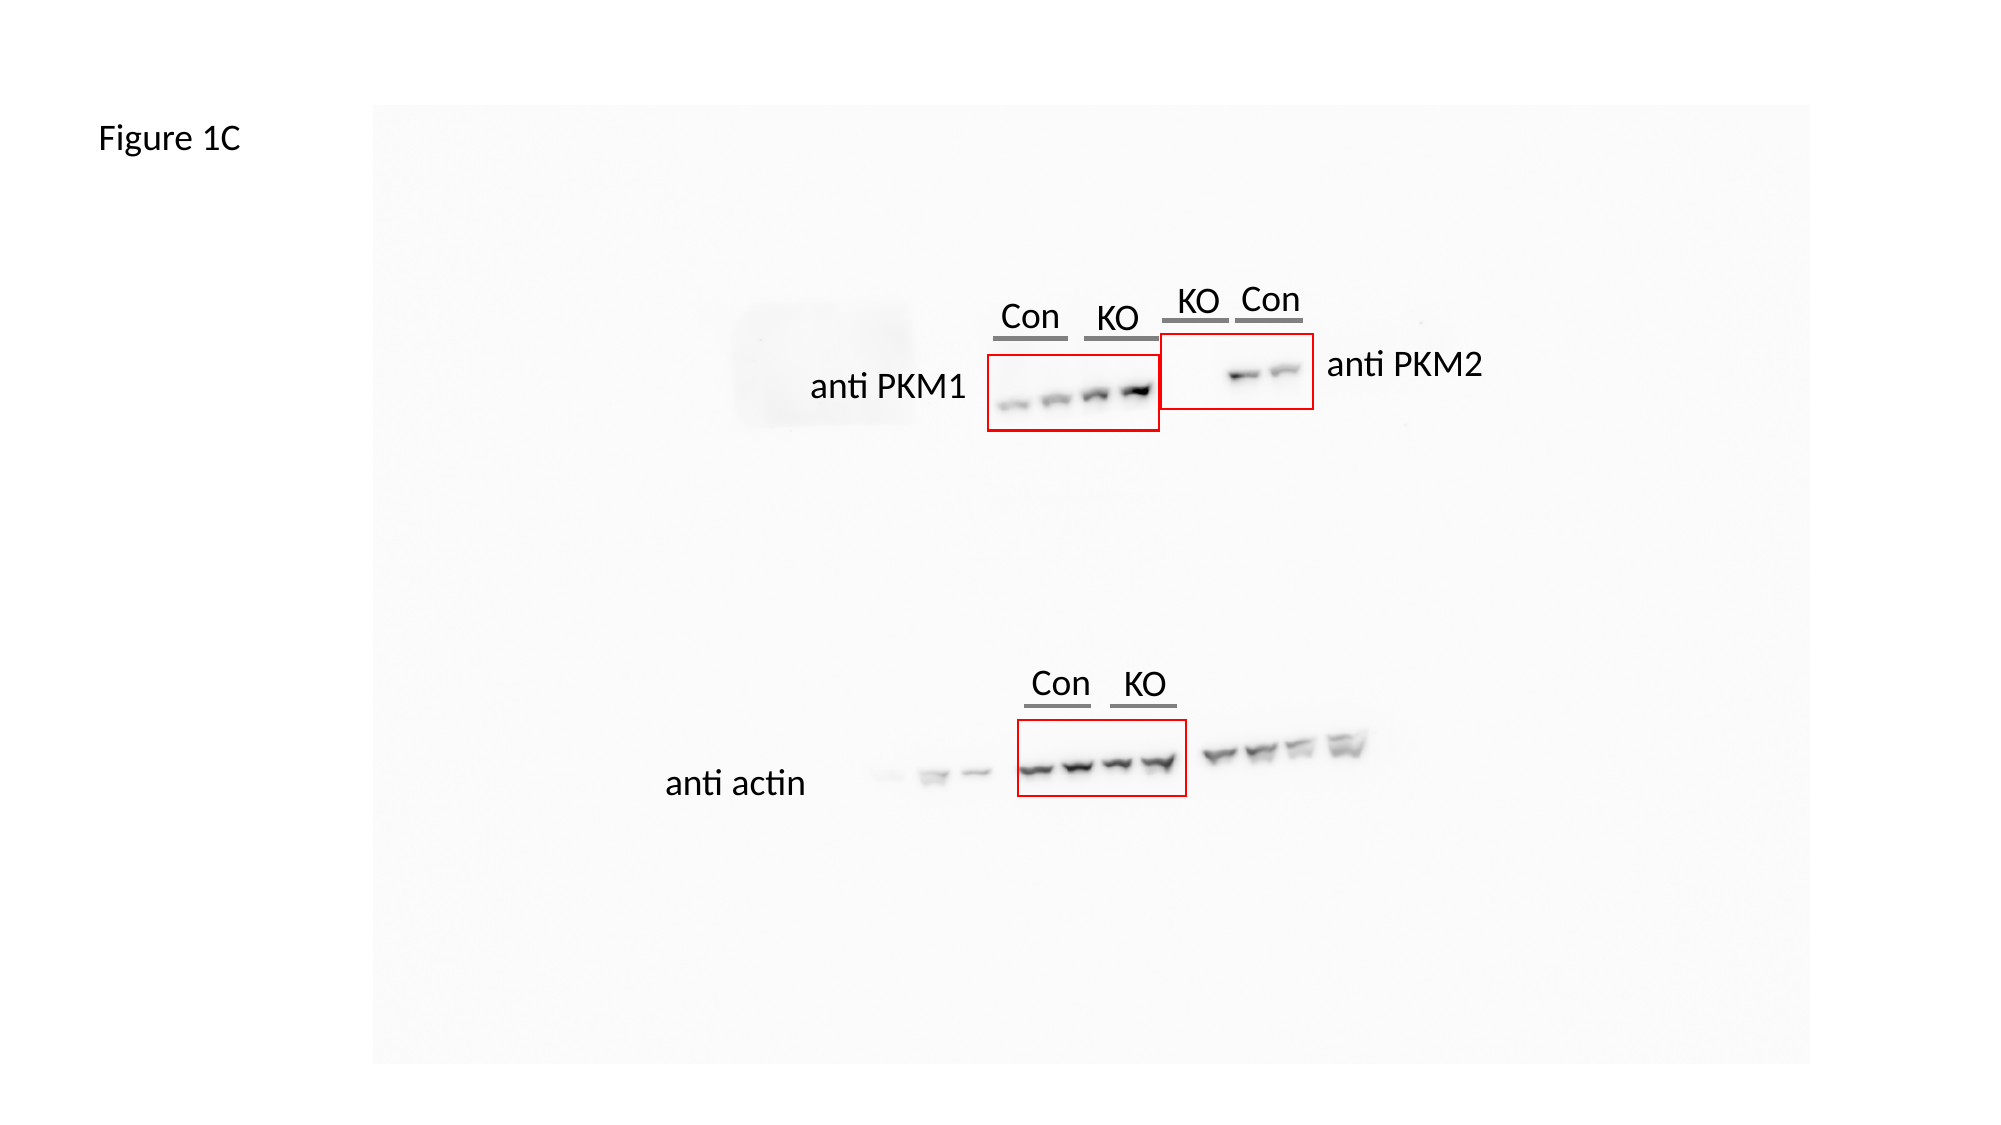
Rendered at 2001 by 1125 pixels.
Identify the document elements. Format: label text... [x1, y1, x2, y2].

picture [373, 105, 1810, 1064]
text_box Figure 1C [83, 105, 256, 166]
